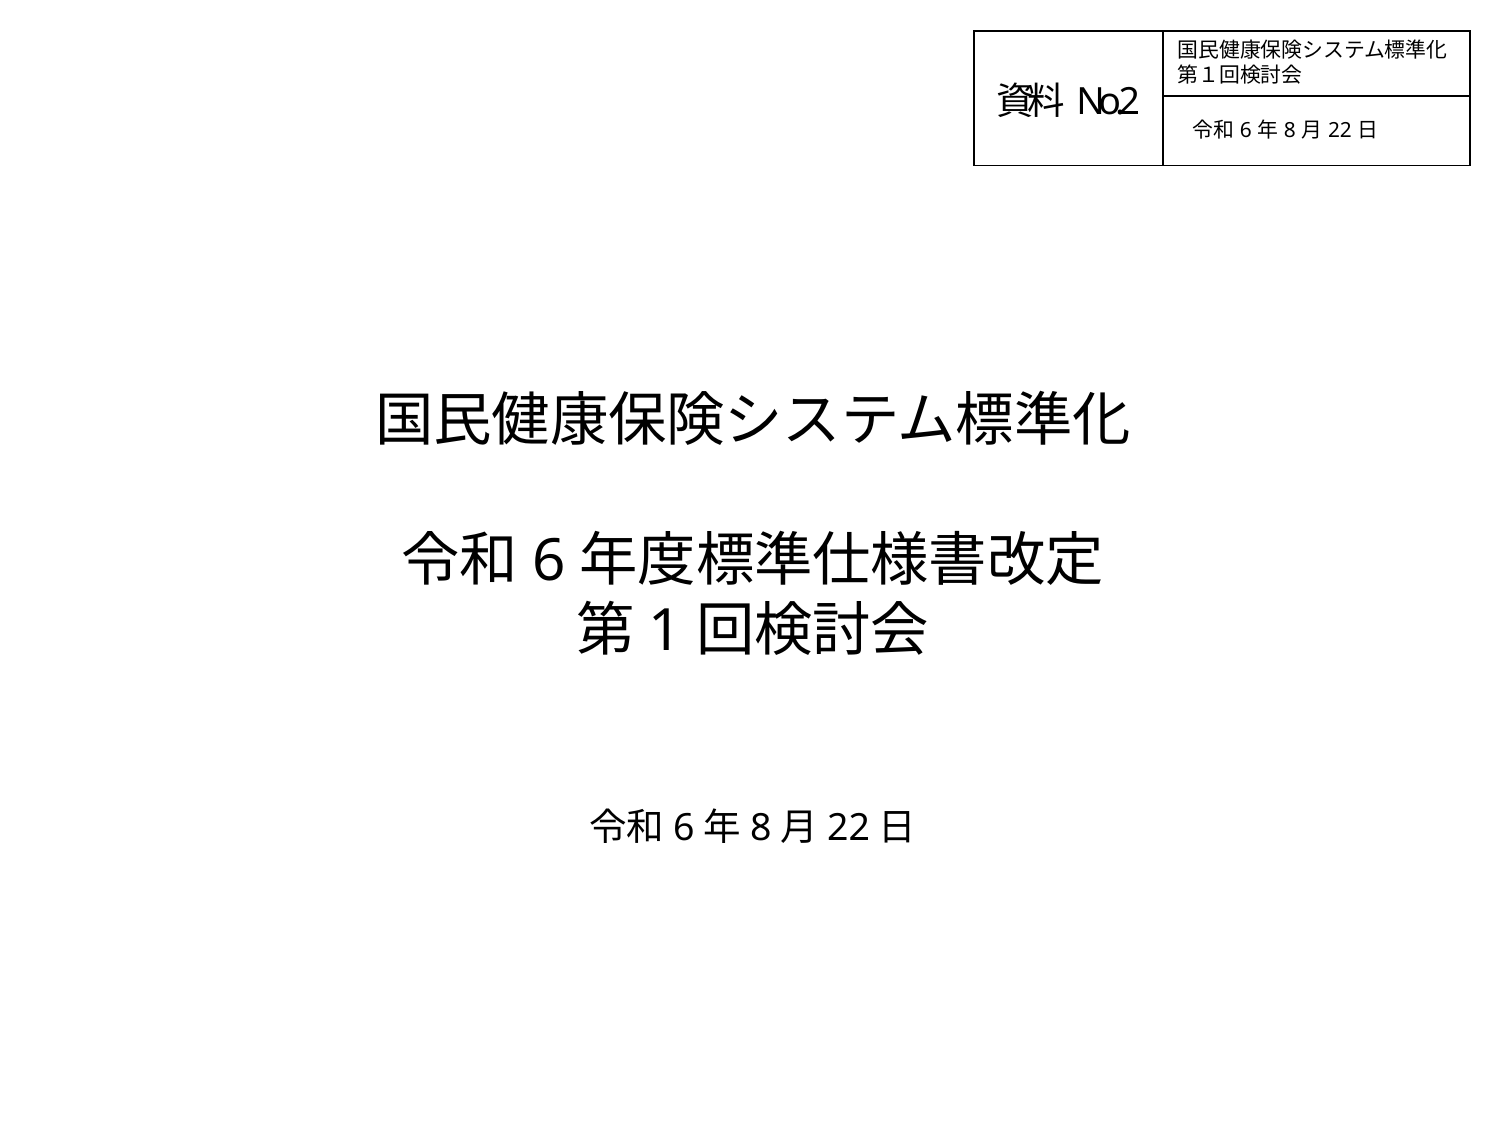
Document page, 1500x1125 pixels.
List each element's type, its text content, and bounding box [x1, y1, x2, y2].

table_header 資料No.2 [975, 32, 1162, 165]
text_box 令和6年8月22日 [140, 795, 1365, 930]
table_cell 令和6年8月22日 [1164, 97, 1469, 165]
text_box 国民健康保険システム標準化 令和6年度標準仕様書改定 第1回検討会 [11, 270, 1494, 774]
table_header 国民健康保険システム標準化 第１回検討会 [1164, 32, 1469, 95]
